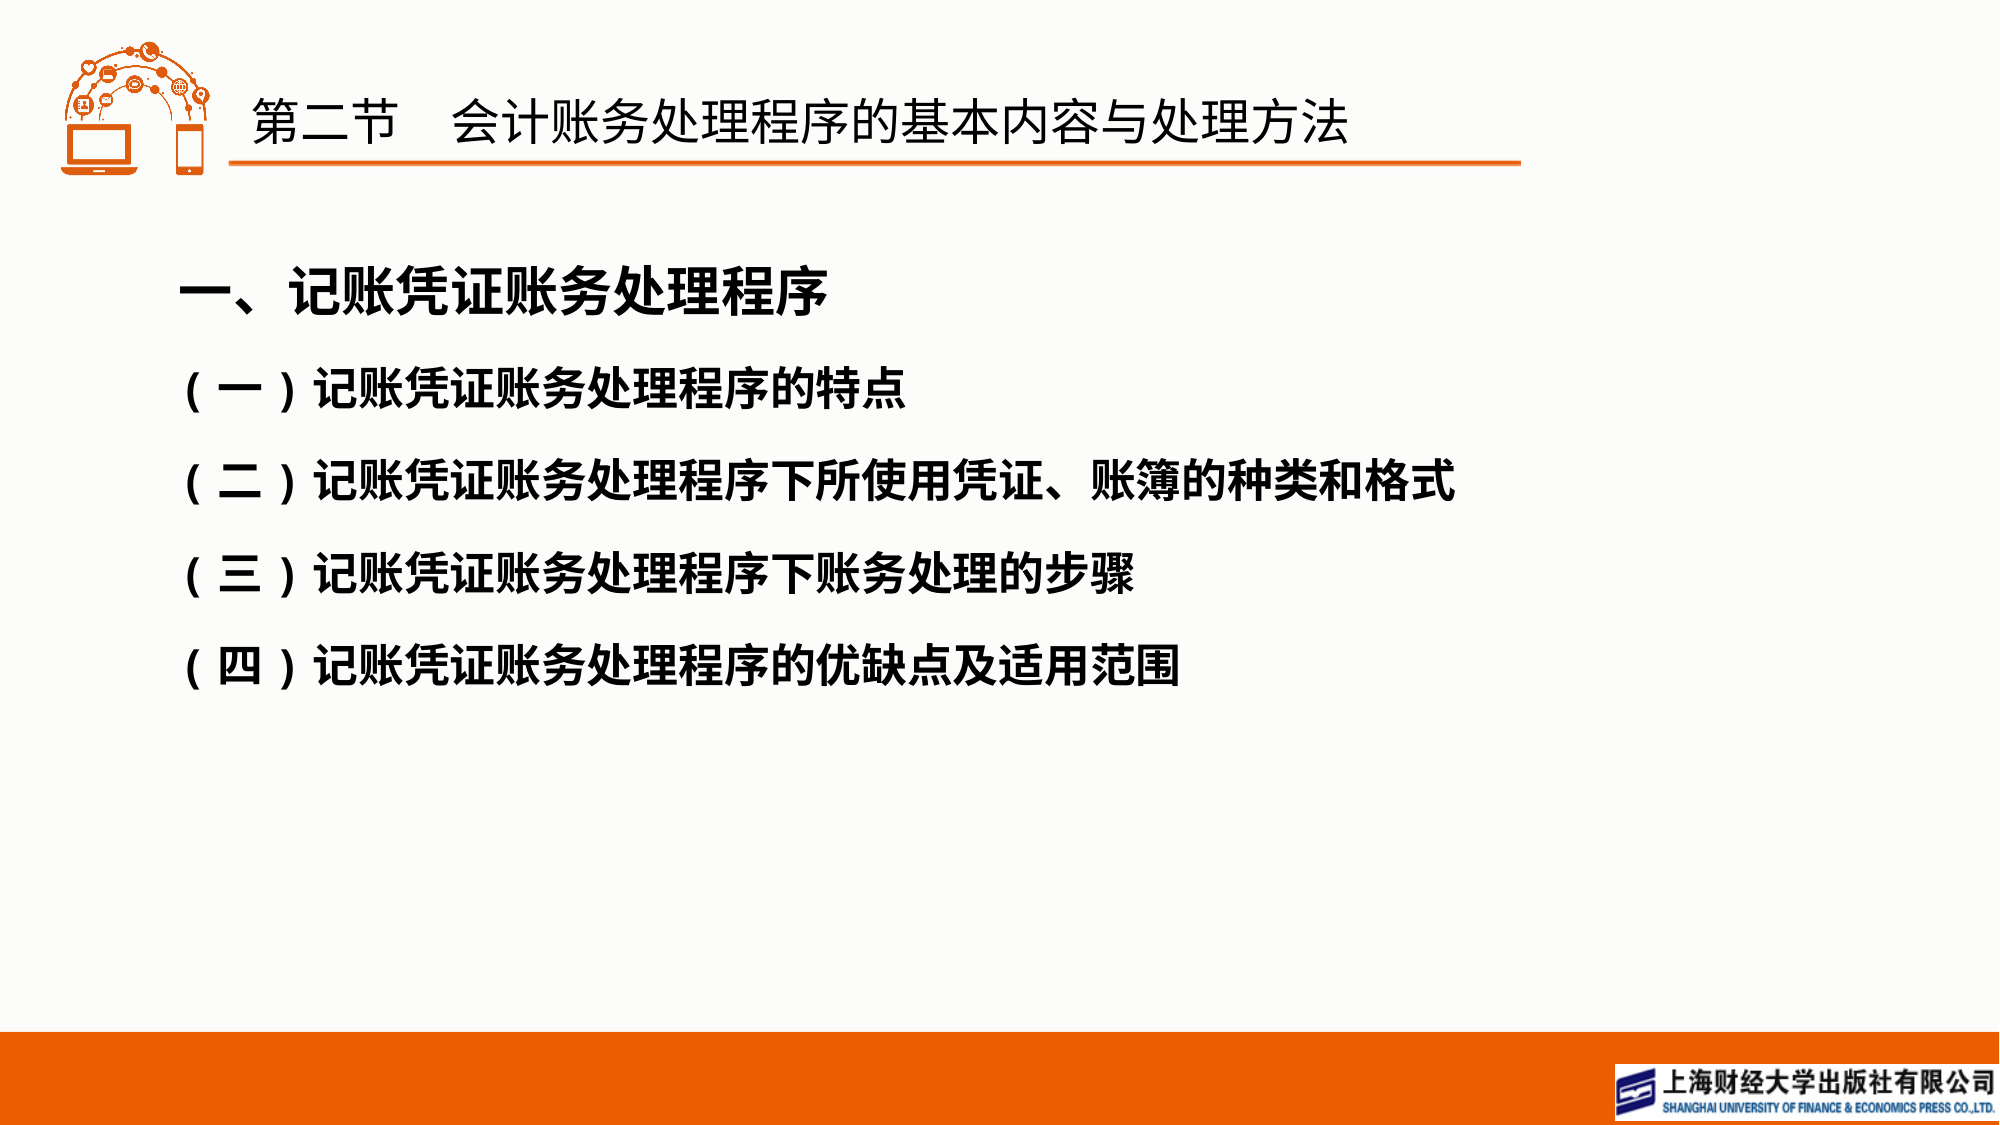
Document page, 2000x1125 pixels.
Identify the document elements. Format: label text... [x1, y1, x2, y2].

list 一、记账凭证账务处理程序 (一)记账凭证账务处理程序的特点 (二)记账凭证账务处理程序下所使用凭证、账簿的种类和格式 (三)记账凭证账务处理程序下账务处理的步骤 (四)记账凭证账务处理程序的优缺点及适用范围 [163, 227, 1865, 1049]
title 第二节 会计账务处理程序的基本内容与处理方法 [235, 82, 1605, 189]
picture [0, 0, 2000, 1125]
